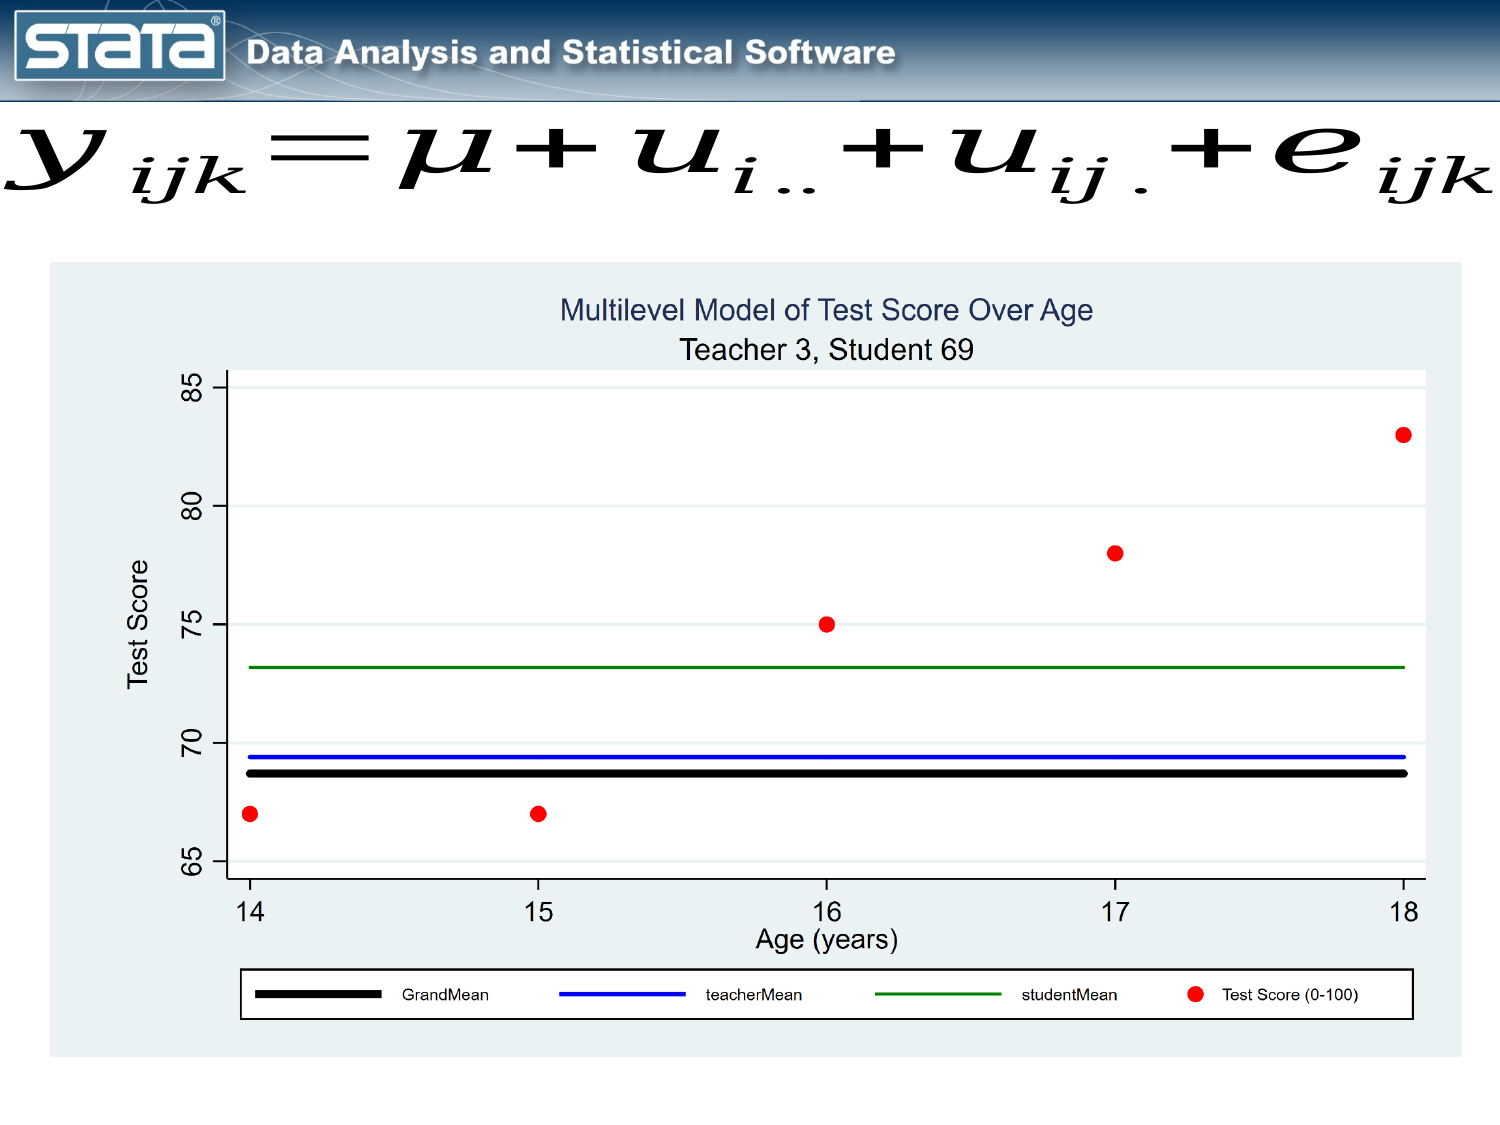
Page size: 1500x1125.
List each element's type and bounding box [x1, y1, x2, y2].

picture [0, 0, 1500, 102]
picture [49, 262, 1463, 1057]
